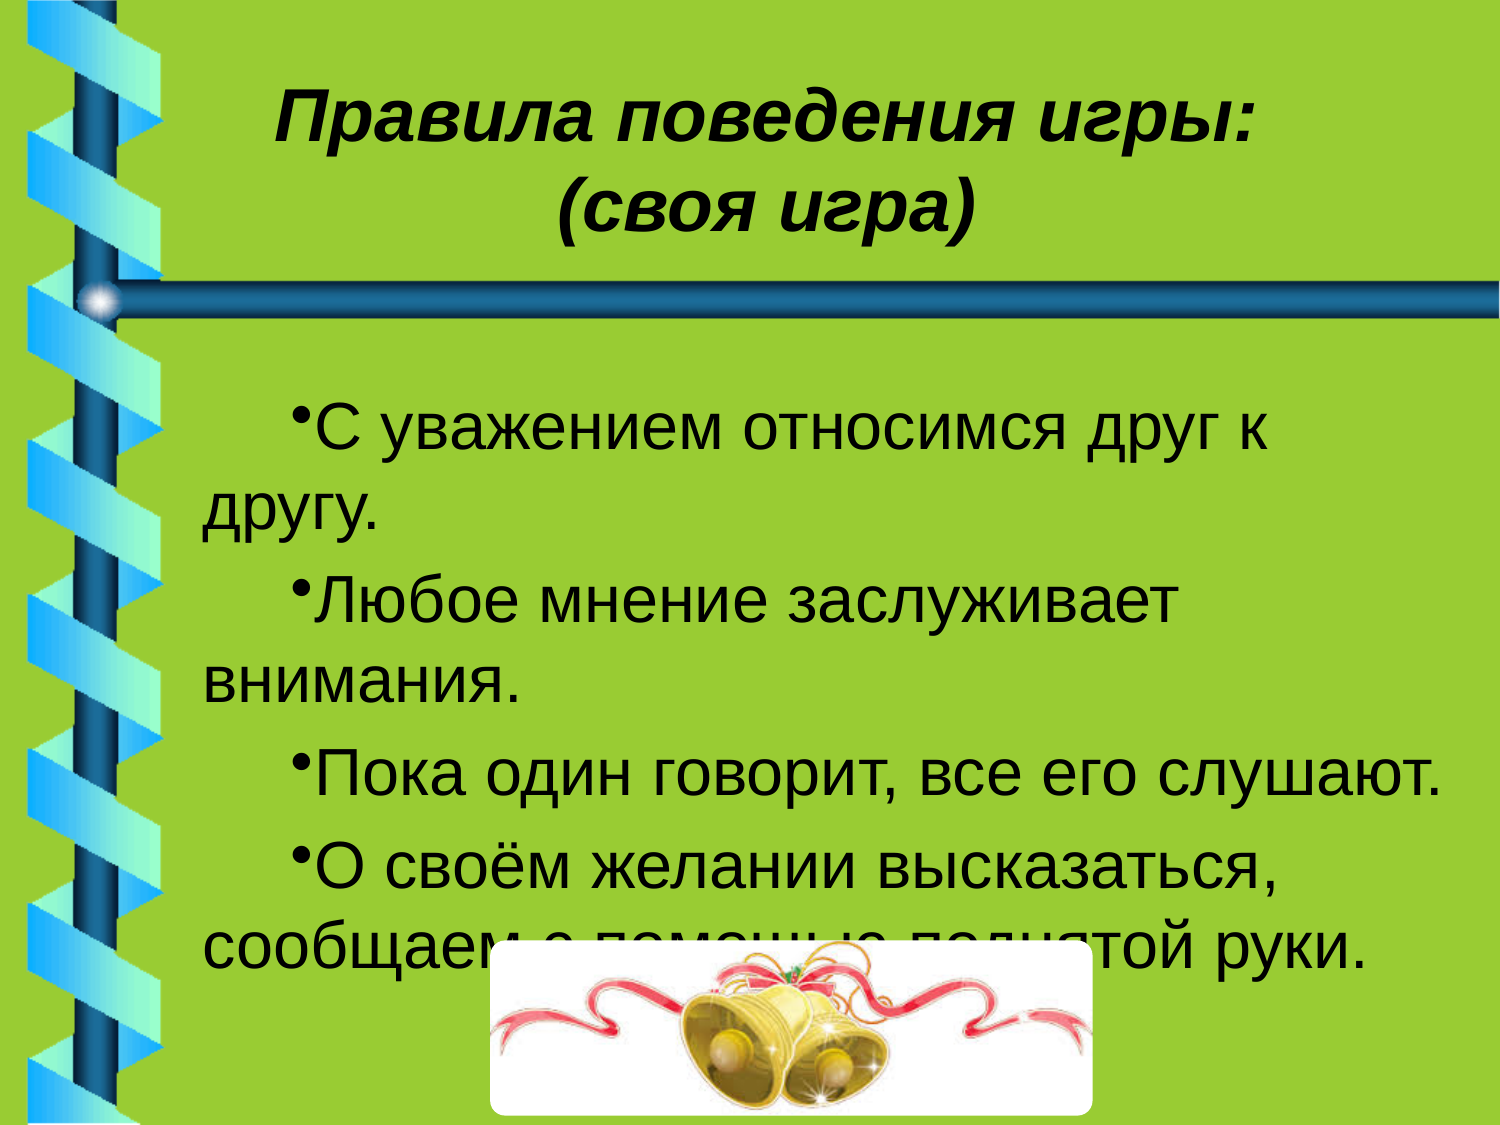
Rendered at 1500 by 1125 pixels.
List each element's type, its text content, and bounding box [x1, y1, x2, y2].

title Правила поведения игры: (своя игра) [75, 45, 1459, 268]
picture [0, 0, 1500, 1125]
list С уважением относимся друг к другу. Любое мнение заслуживает внимания. Пока один говорит, все его слушают. О своём желании высказаться, сообщаем с помощью поднятой руки. [187, 375, 1472, 992]
